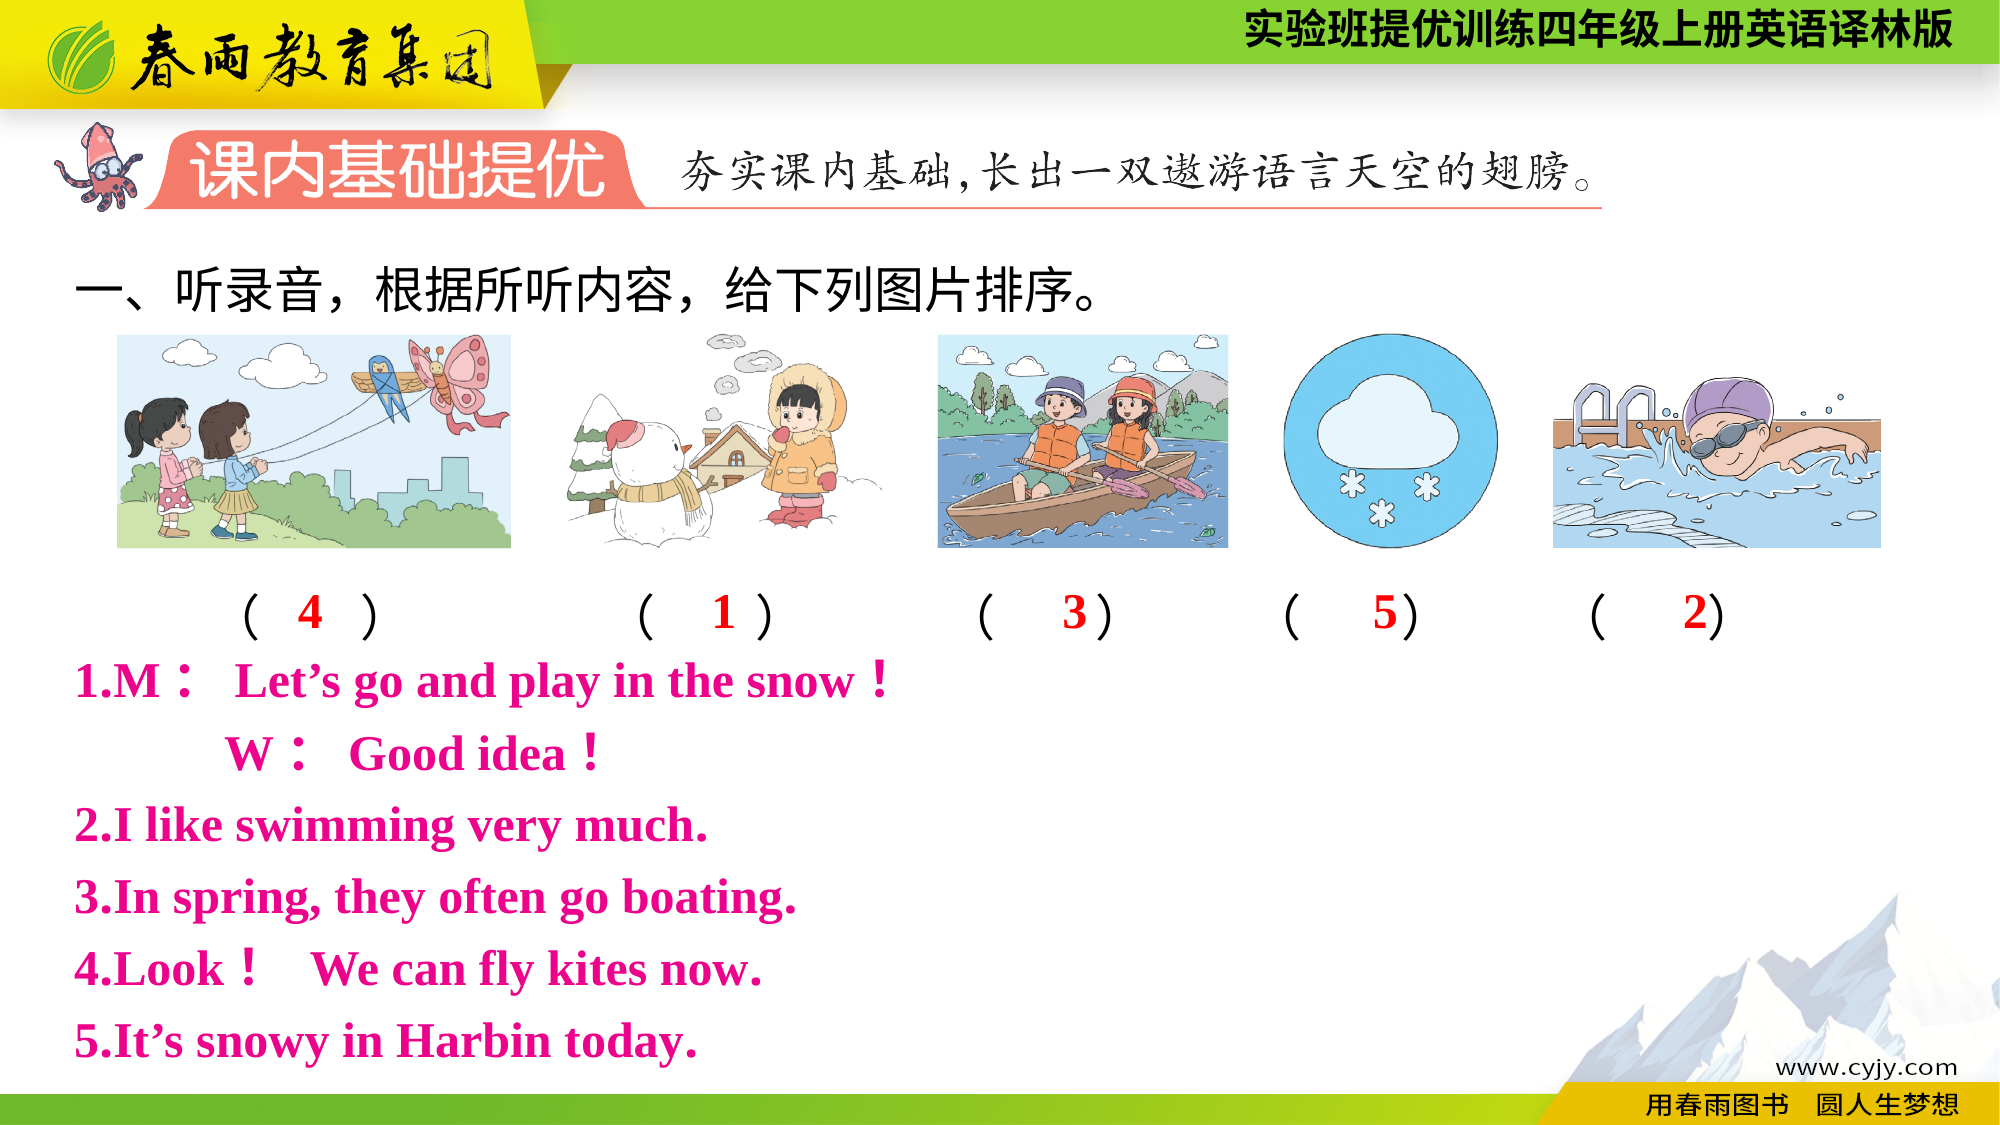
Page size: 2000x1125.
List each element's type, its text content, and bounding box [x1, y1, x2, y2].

text_box 1.M：Let’s go and play in the snow！ W：Good idea！ 2.I like swimming very much. 3.In spring, they often go boating. 4.Look！ We can fly kites now. 5.It’s snowy in Harbin today. [59, 654, 1944, 1076]
picture [0, 0, 2000, 1125]
text_box 1 [696, 570, 752, 646]
text_box 4 [283, 570, 338, 646]
text_box （ ） （ ） （ ） （ ） （ ） [59, 548, 1944, 654]
text_box 2 [1668, 570, 1723, 646]
list 一、听录音，根据所听内容，给下列图片排序。 [59, 221, 1944, 316]
text_box 3 [1047, 570, 1103, 646]
text_box 5 [1358, 570, 1413, 646]
